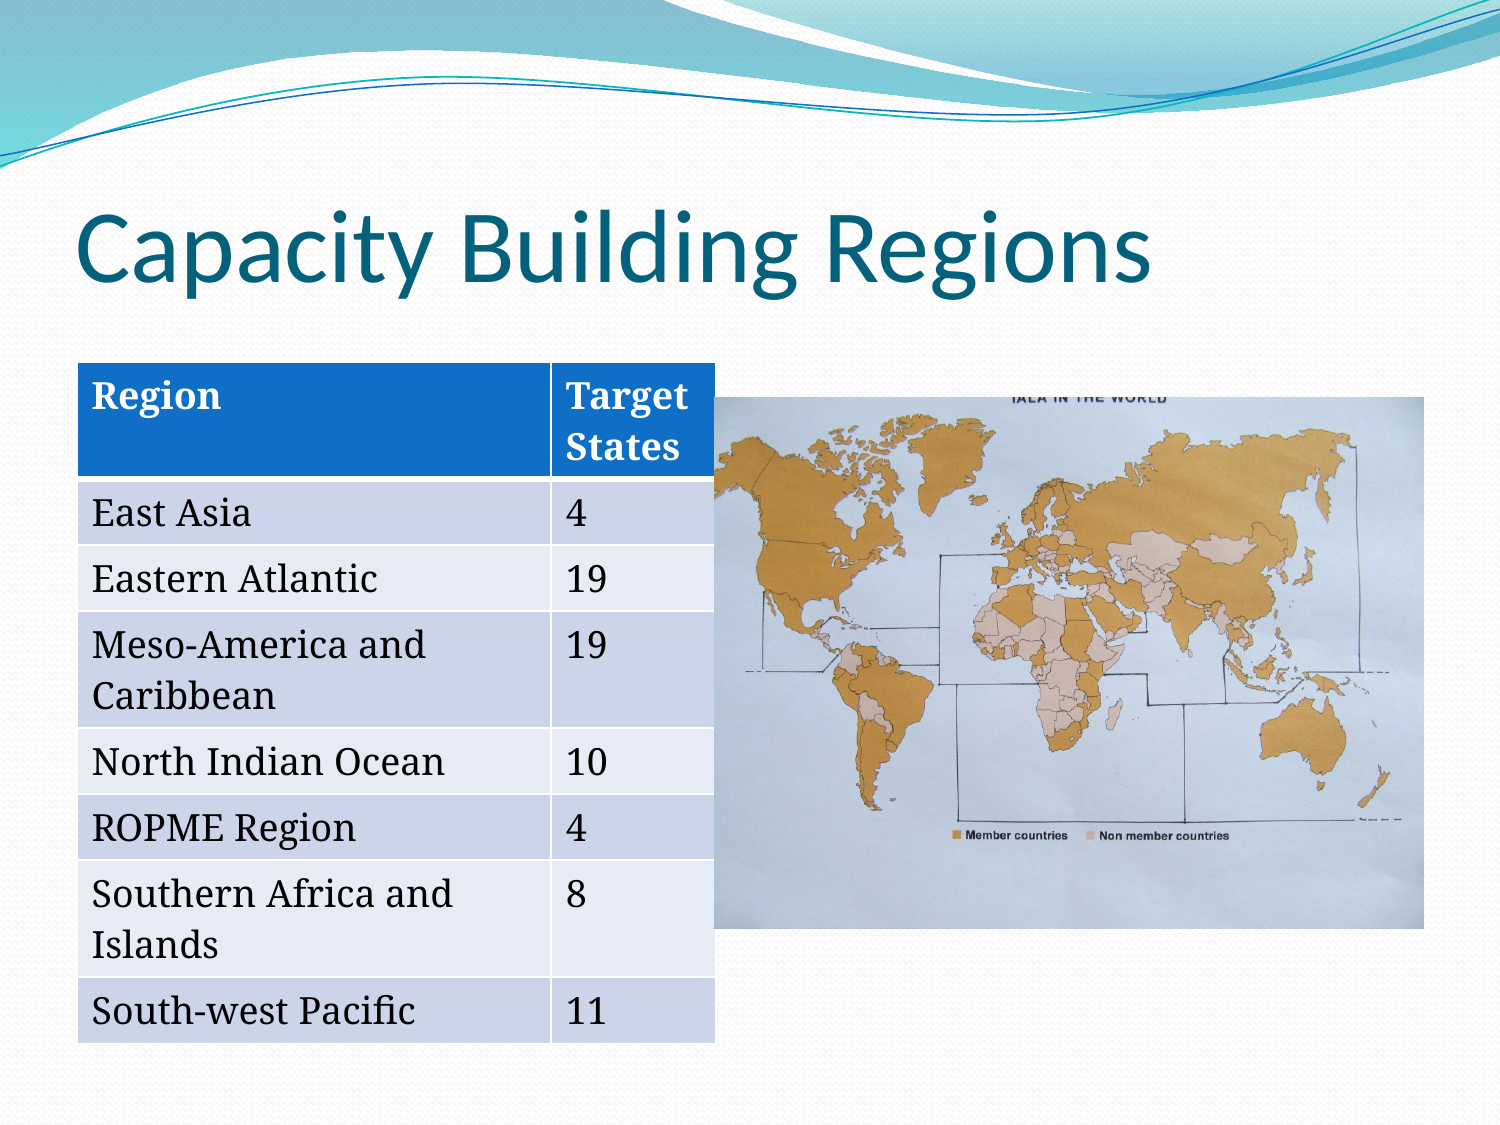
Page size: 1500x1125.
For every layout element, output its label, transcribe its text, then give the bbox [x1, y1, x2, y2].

table_cell Southern Africa and Islands [78, 861, 550, 976]
table_cell East Asia [78, 482, 550, 544]
table_cell ROPME Region [78, 795, 550, 859]
table_cell Meso-America and Caribbean [78, 612, 550, 727]
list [714, 396, 1424, 929]
table_cell 10 [552, 729, 707, 793]
table_cell 8 [552, 861, 715, 976]
table_cell 4 [552, 482, 707, 544]
table_header Region [78, 363, 550, 476]
table_cell North Indian Ocean [78, 729, 550, 793]
table_cell 4 [552, 795, 707, 859]
table_cell South-west Pacific [78, 978, 550, 1043]
table_cell 19 [552, 612, 707, 727]
title Capacity Building Regions [75, 115, 1425, 303]
table_cell 19 [552, 546, 707, 610]
table_cell Eastern Atlantic [78, 546, 550, 610]
table_header Target States [552, 363, 715, 476]
table_cell 11 [552, 978, 715, 1043]
